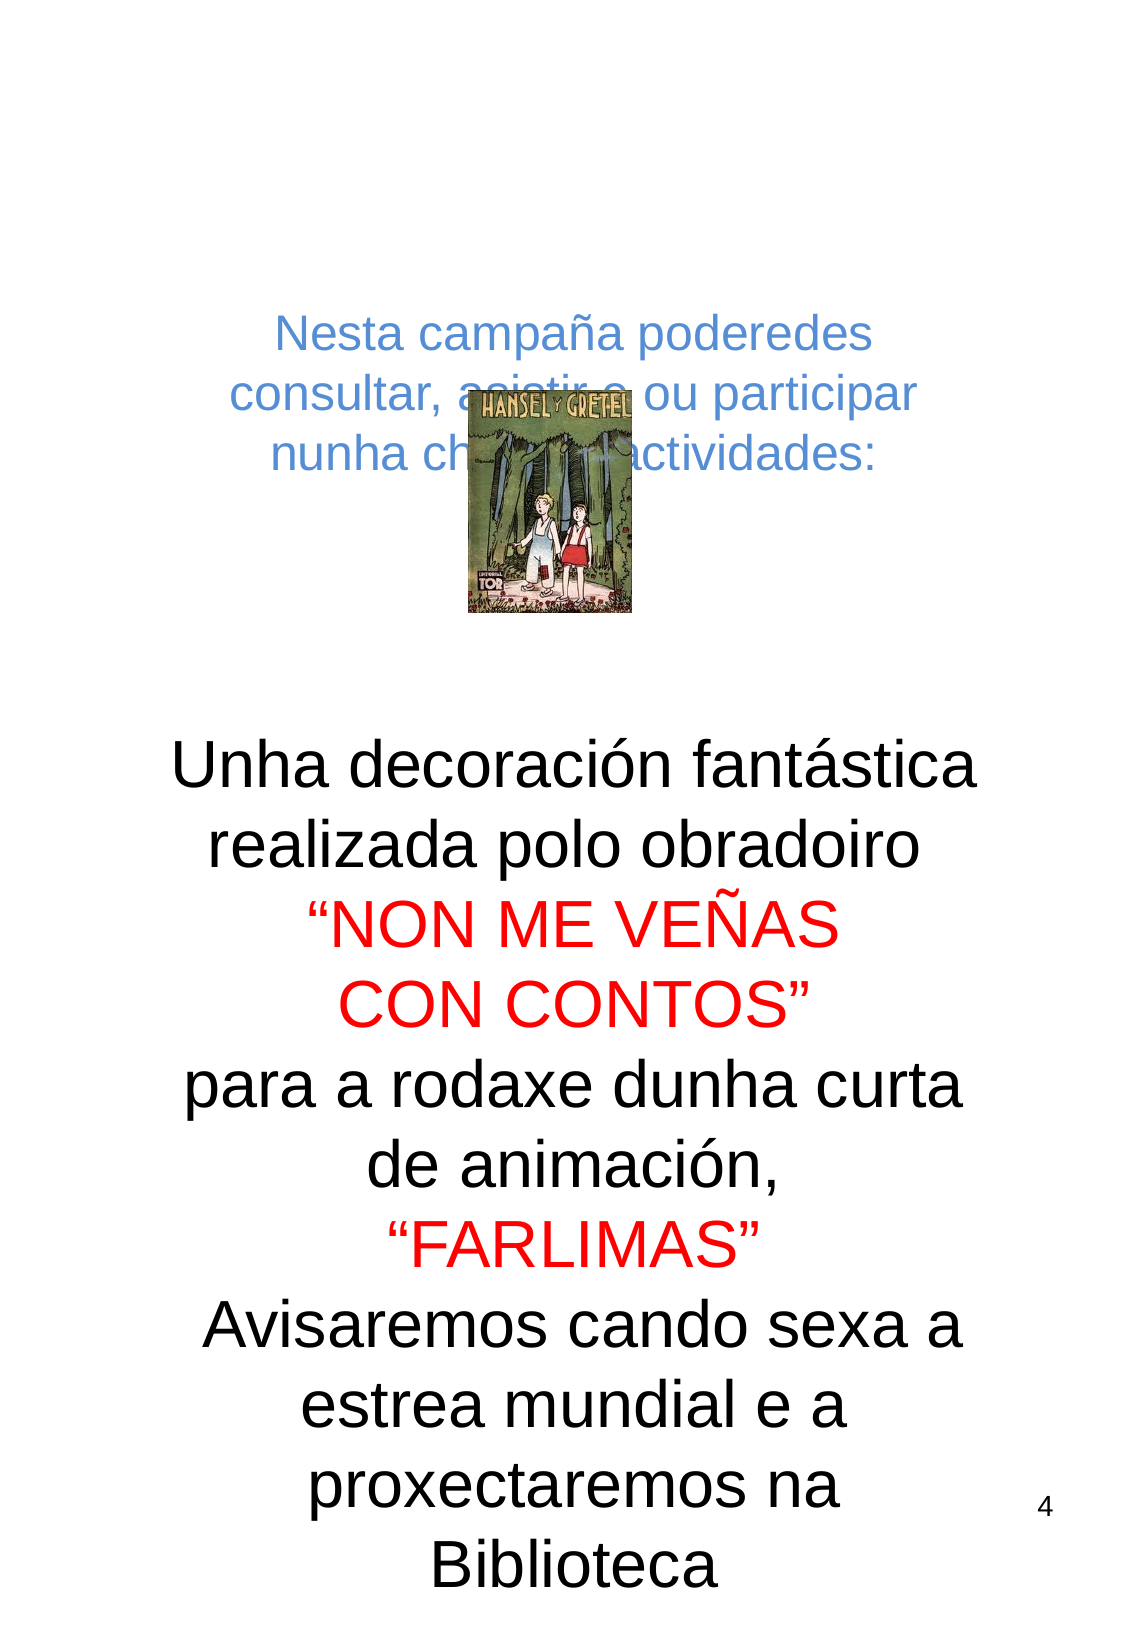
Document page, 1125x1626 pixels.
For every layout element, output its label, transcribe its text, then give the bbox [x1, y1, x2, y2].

slide_number 4 [997, 1479, 1069, 1593]
text_box Nesta campaña poderedes consultar, asistir e ou participar nunha chea de actividades: Unha decoración fantástica realizada polo obradoiro “NON ME VEÑAS CON CONTOS” para a rodaxe dunha curta de animación, “FARLIMAS” Avisaremos cando sexa a estrea mundial e a proxectaremos na Biblioteca [152, 292, 997, 1625]
picture [468, 390, 632, 613]
